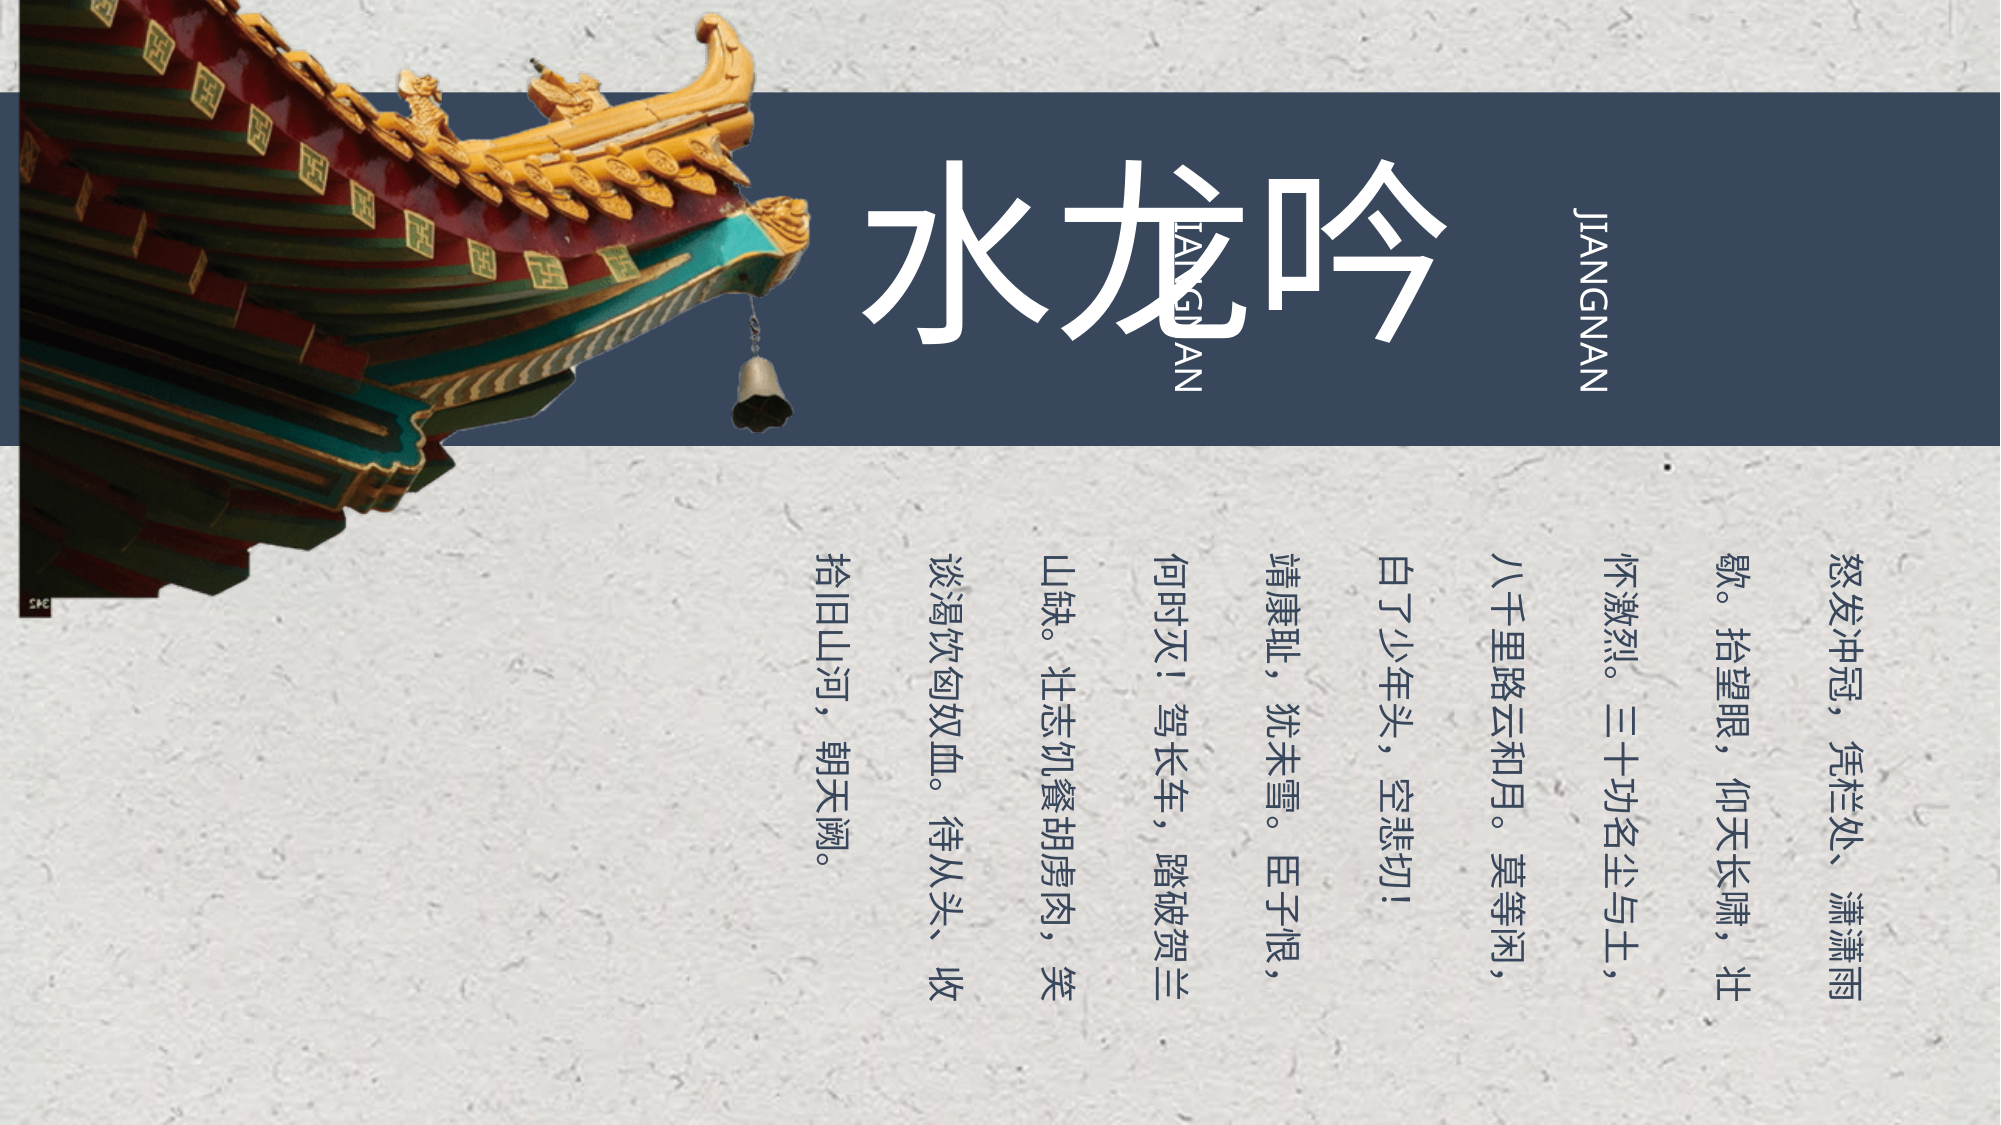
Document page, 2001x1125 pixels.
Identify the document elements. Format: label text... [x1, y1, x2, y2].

text_box 怒发冲冠，凭栏处、潇潇雨歇。抬望眼，仰天长啸，壮怀激烈。三十功名尘与土，八千里路云和月。莫等闲，白了少年头，空悲切！ 靖康耻，犹未雪。臣子恨，何时灭！驾长车，踏破贺兰山缺。壮志饥餐胡虏肉，笑谈渴饮匈奴血。待从头、收拾旧山河，朝天阙。 [795, 538, 1945, 1025]
text_box [910, 91, 2000, 447]
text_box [910, 121, 1922, 417]
picture [0, 0, 2000, 1125]
